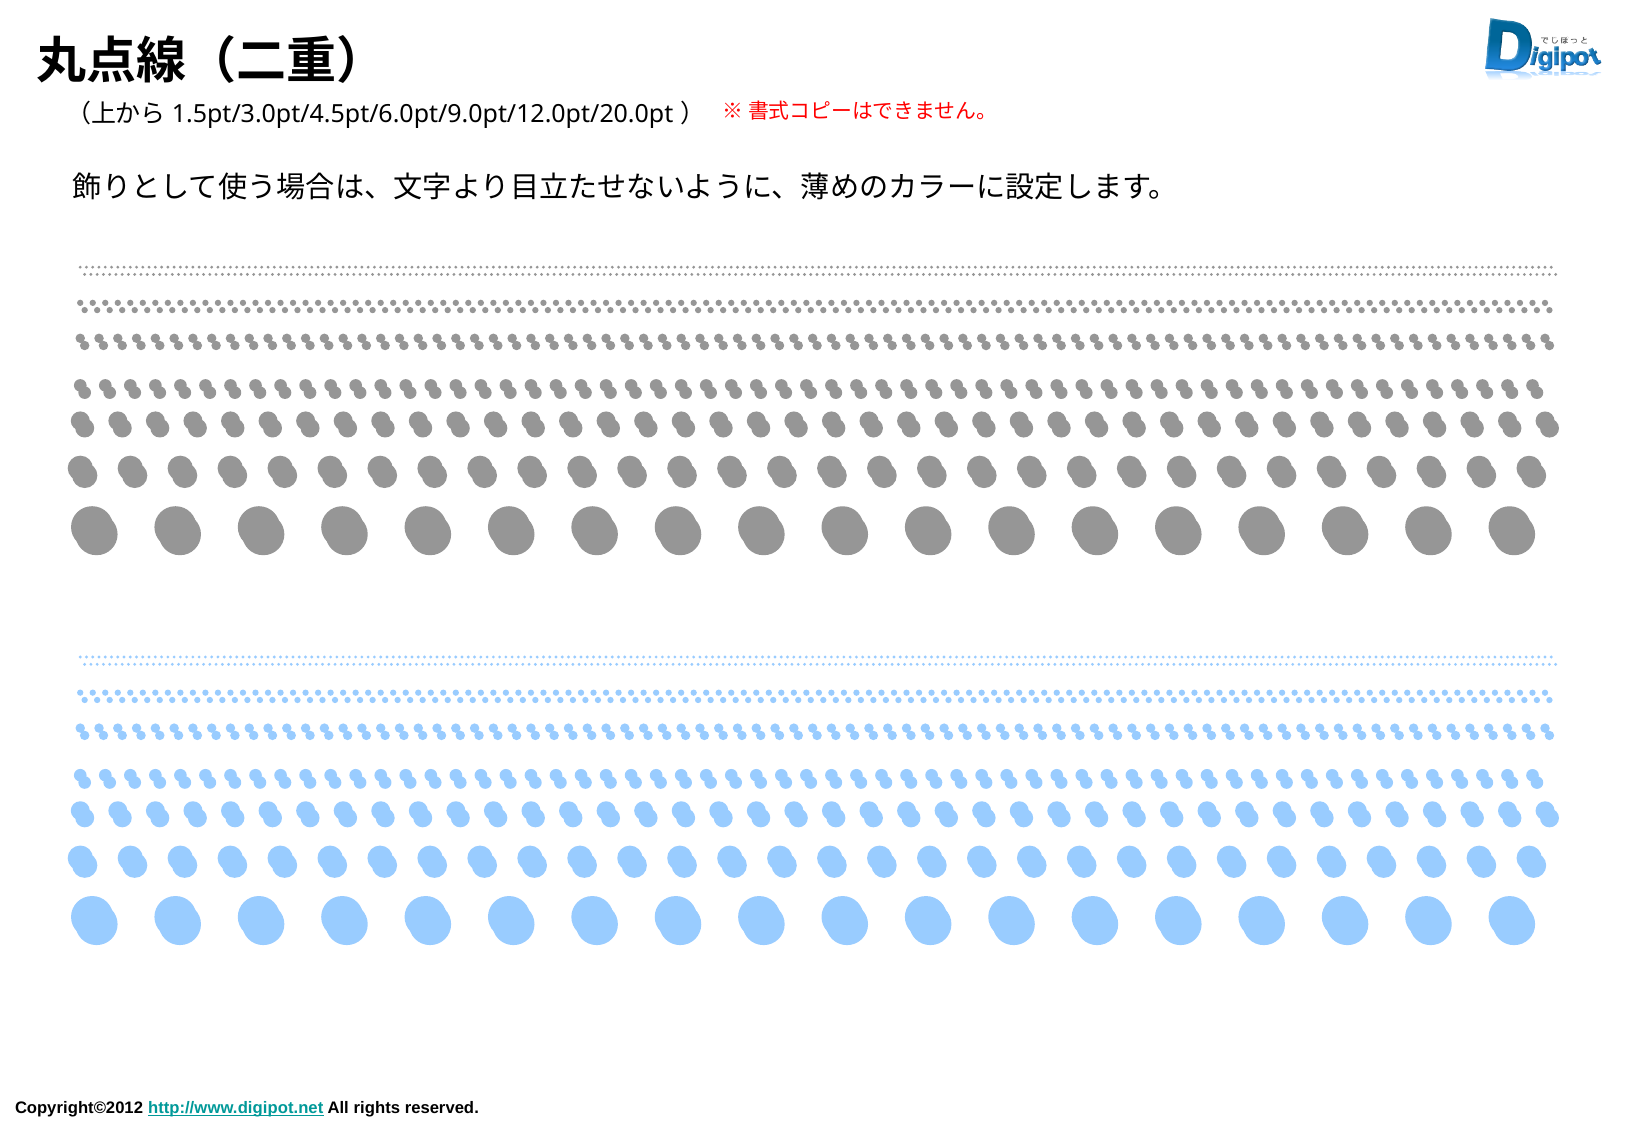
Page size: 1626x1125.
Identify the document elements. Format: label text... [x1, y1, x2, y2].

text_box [79, 467, 1562, 476]
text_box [79, 266, 1562, 275]
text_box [91, 526, 1574, 535]
picture [1485, 18, 1602, 82]
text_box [79, 774, 1562, 784]
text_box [79, 857, 1562, 866]
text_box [79, 727, 1562, 736]
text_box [79, 420, 1562, 429]
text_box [79, 656, 1562, 665]
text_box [79, 384, 1562, 394]
text_box 飾りとして使う場合は、文字より目立たせないように、薄めのカラーに設定します。 [58, 160, 1194, 211]
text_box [79, 337, 1562, 347]
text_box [79, 692, 1562, 701]
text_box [79, 302, 1562, 311]
text_box ※書式コピーはできません。 [707, 90, 1012, 130]
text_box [91, 916, 1574, 925]
text_box （上から1.5pt/3.0pt/4.5pt/6.0pt/9.0pt/12.0pt/20.0pt） [51, 90, 721, 135]
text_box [79, 810, 1562, 819]
title 丸点線（二重） [21, 19, 881, 98]
